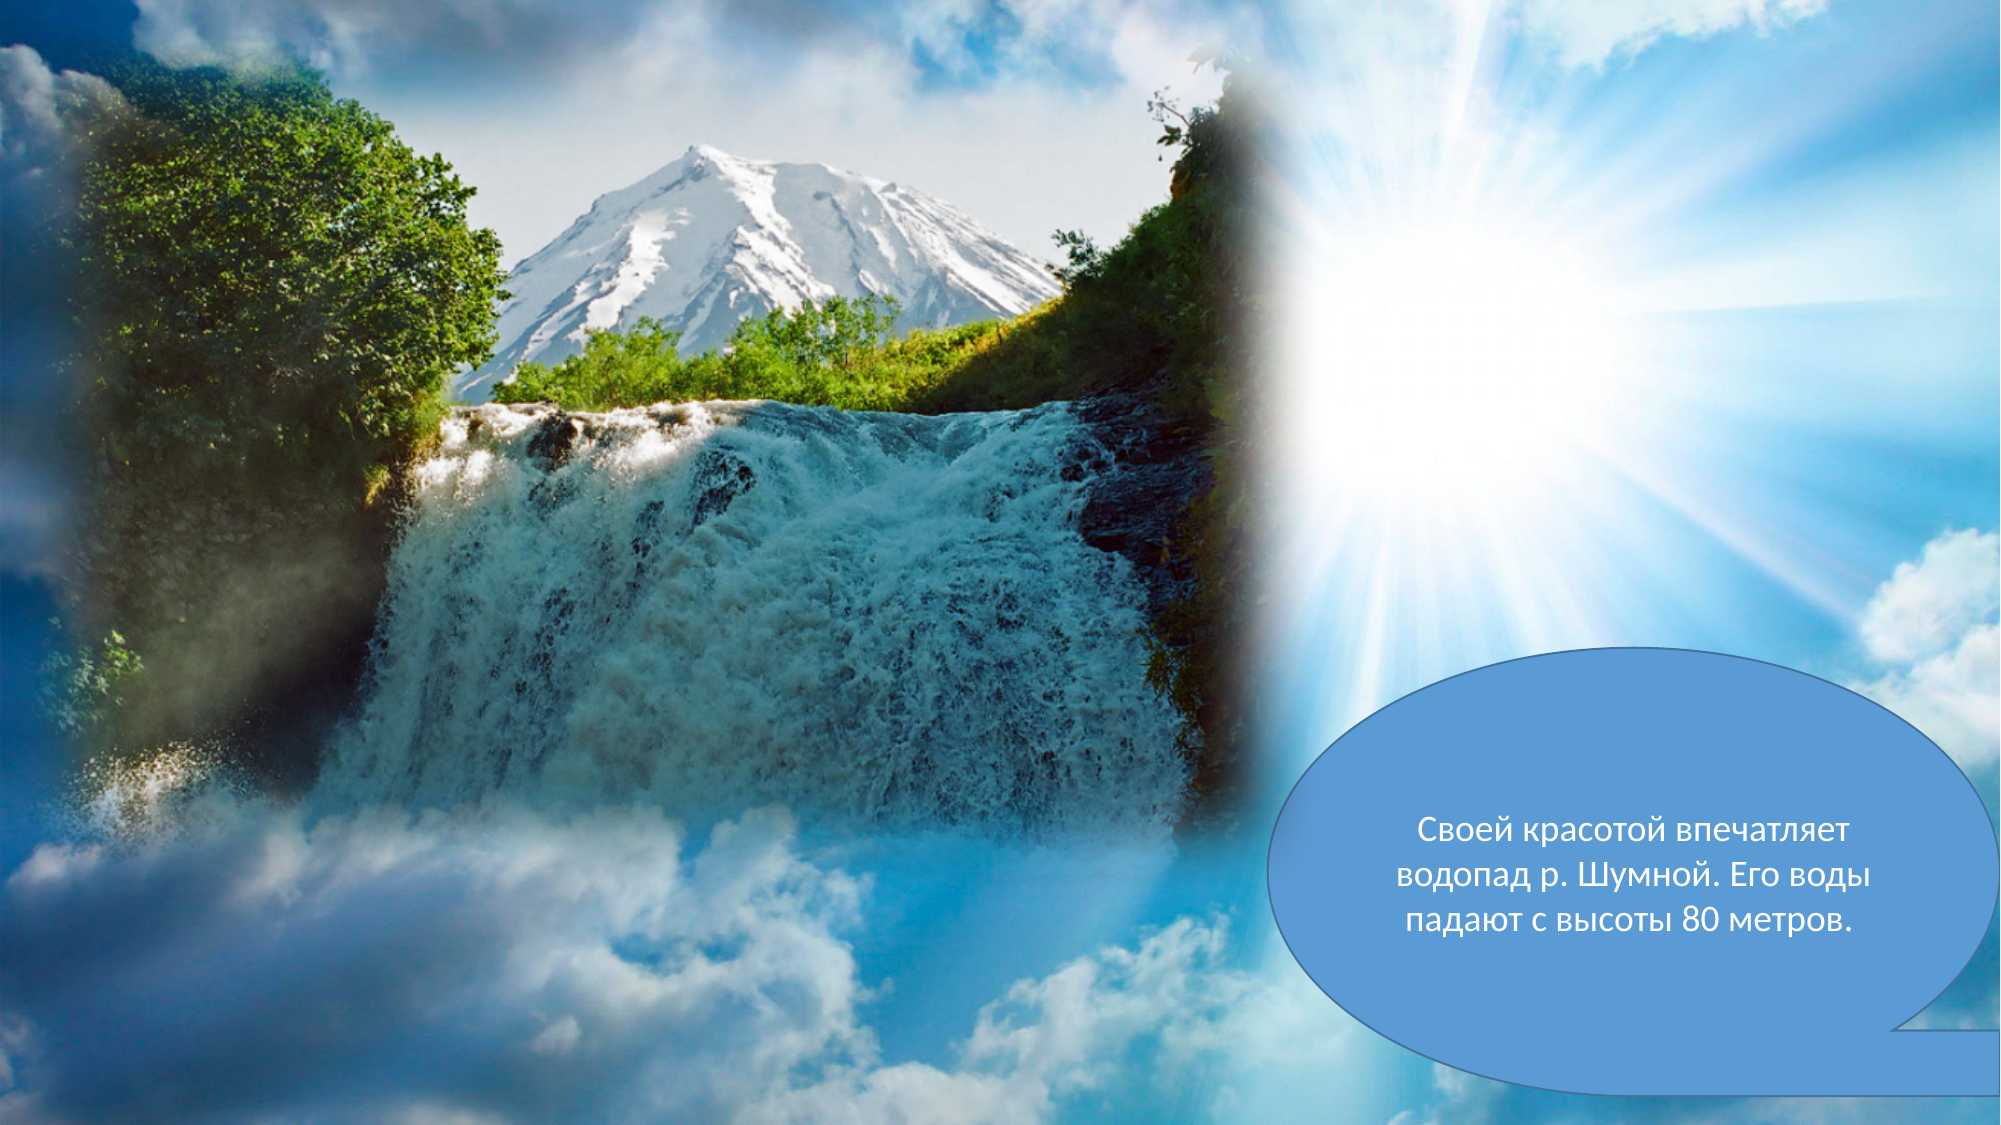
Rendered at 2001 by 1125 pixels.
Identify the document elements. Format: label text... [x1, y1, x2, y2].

picture [0, 0, 2001, 1125]
text_box Своей красотой впечатляет водопад р. Шумной. Его воды падают с высоты 80 метров. [1270, 646, 2000, 1098]
